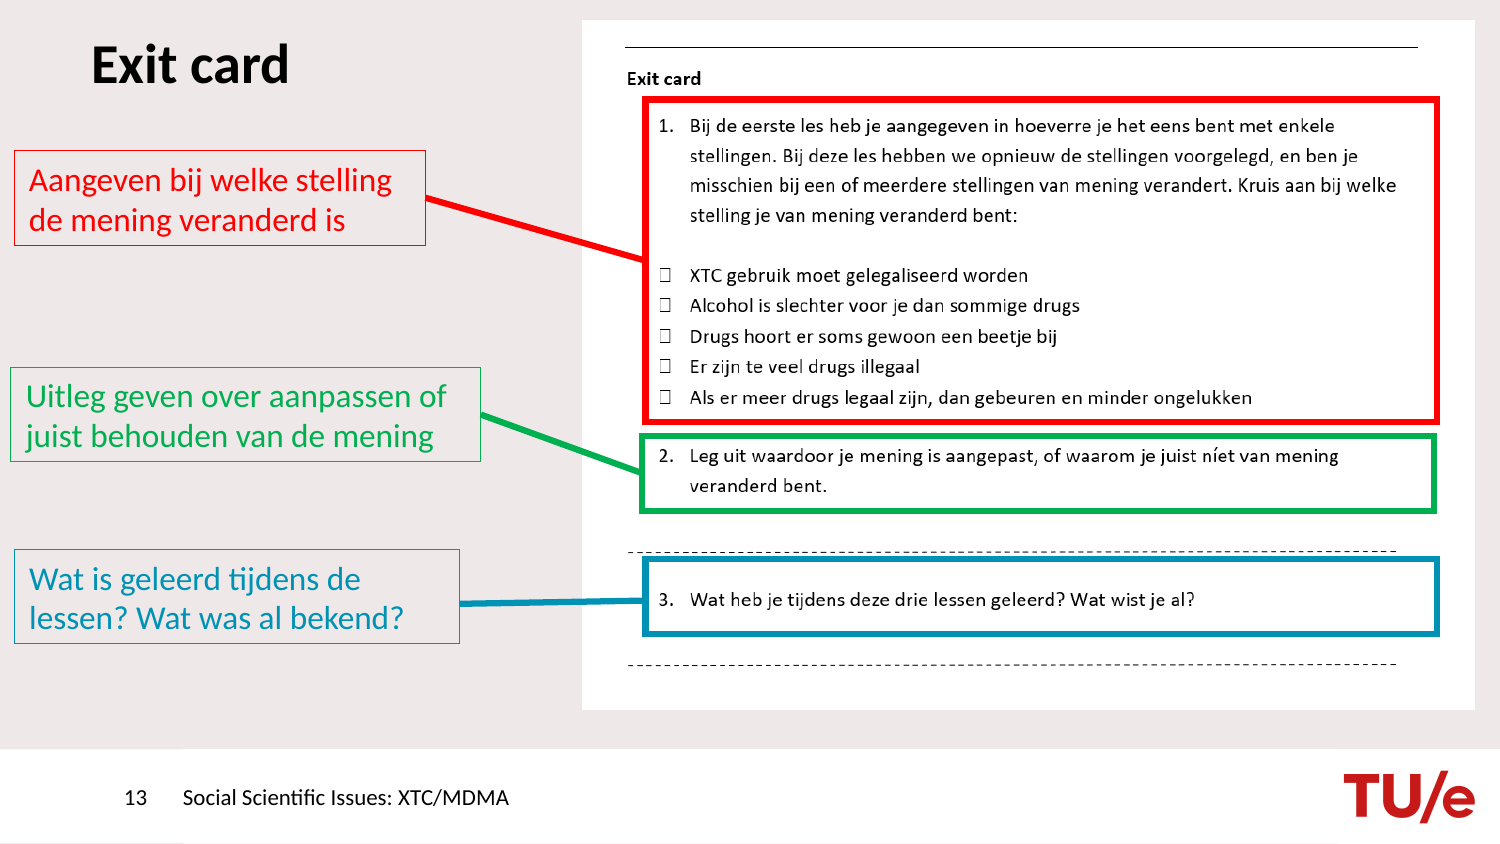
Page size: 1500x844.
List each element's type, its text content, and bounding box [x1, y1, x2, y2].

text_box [14, 549, 1438, 646]
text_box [10, 367, 1434, 511]
title Exit card [91, 38, 330, 99]
picture [582, 20, 1475, 710]
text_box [14, 99, 1438, 422]
slide_number 13 [0, 749, 183, 844]
footer Social Scientific Issues: XTC/MDMA [183, 749, 1339, 844]
picture [1339, 749, 1500, 844]
